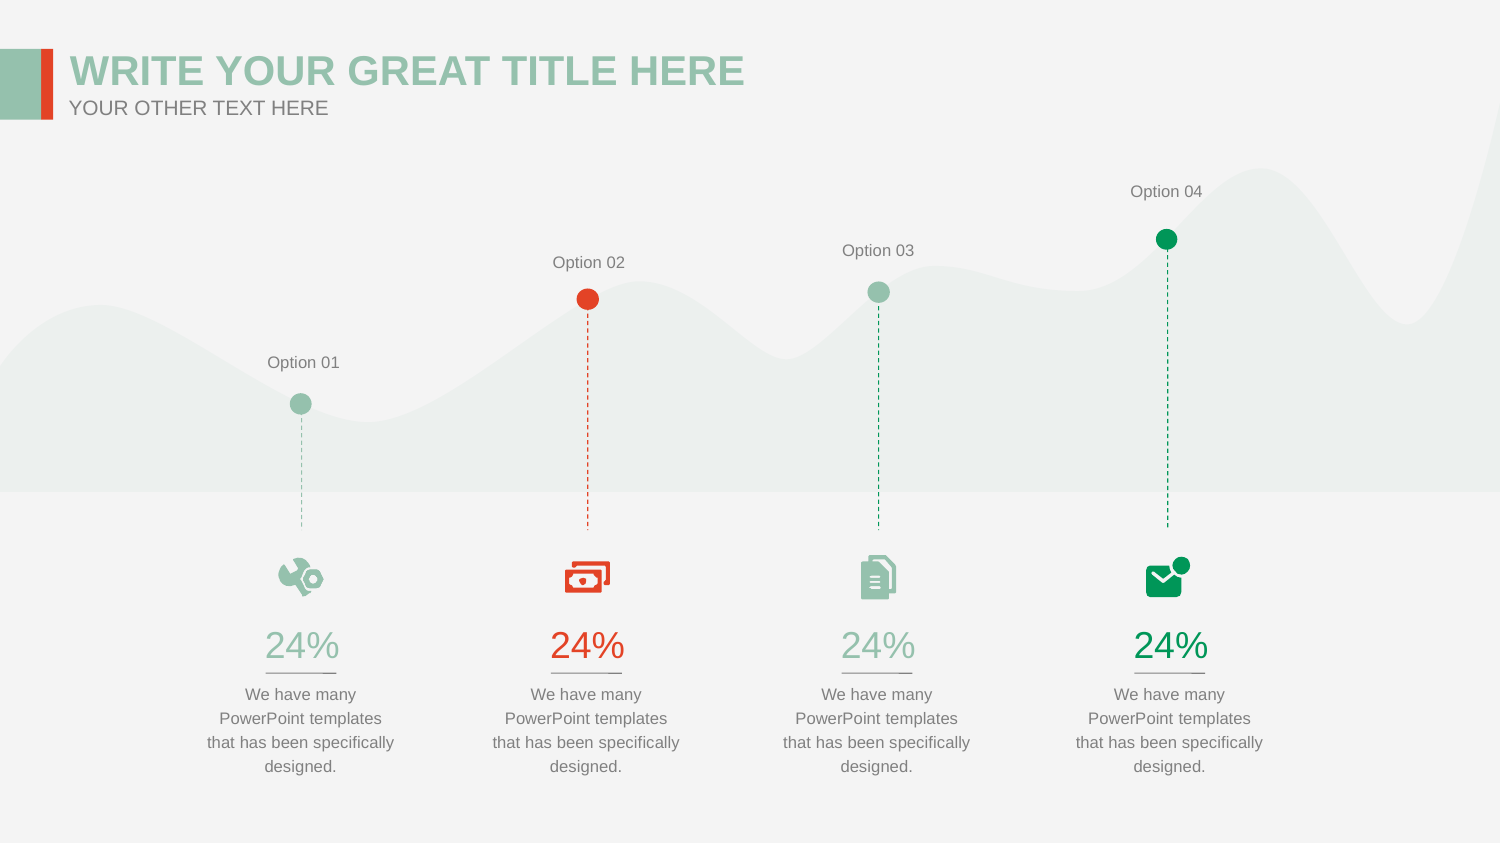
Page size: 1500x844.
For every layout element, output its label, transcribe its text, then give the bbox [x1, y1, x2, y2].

text_box Option 04 [1115, 173, 1218, 209]
text_box We have many PowerPoint templates that has been specifically designed. [1075, 680, 1265, 776]
text_box [576, 288, 599, 310]
text_box 24% [535, 613, 640, 674]
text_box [277, 555, 324, 598]
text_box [1145, 555, 1191, 598]
text_box WRITE YOUR GREAT TITLE HERE [55, 36, 761, 102]
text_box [0, 48, 54, 120]
text_box Option 01 [252, 344, 355, 380]
text_box [861, 555, 897, 600]
text_box We have many PowerPoint templates that has been specifically designed. [206, 680, 396, 776]
text_box We have many PowerPoint templates that has been specifically designed. [491, 680, 681, 776]
text_box We have many PowerPoint templates that has been specifically designed. [782, 680, 972, 776]
text_box Option 02 [537, 244, 641, 280]
text_box Option 03 [827, 232, 930, 268]
text_box YOUR OTHER TEXT HERE [54, 86, 344, 127]
text_box [289, 393, 312, 415]
text_box 24% [826, 613, 931, 674]
text_box [0, 102, 1500, 492]
text_box [1155, 228, 1178, 250]
text_box 24% [1118, 613, 1224, 674]
text_box [867, 281, 890, 303]
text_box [565, 561, 610, 593]
text_box 24% [250, 613, 355, 674]
